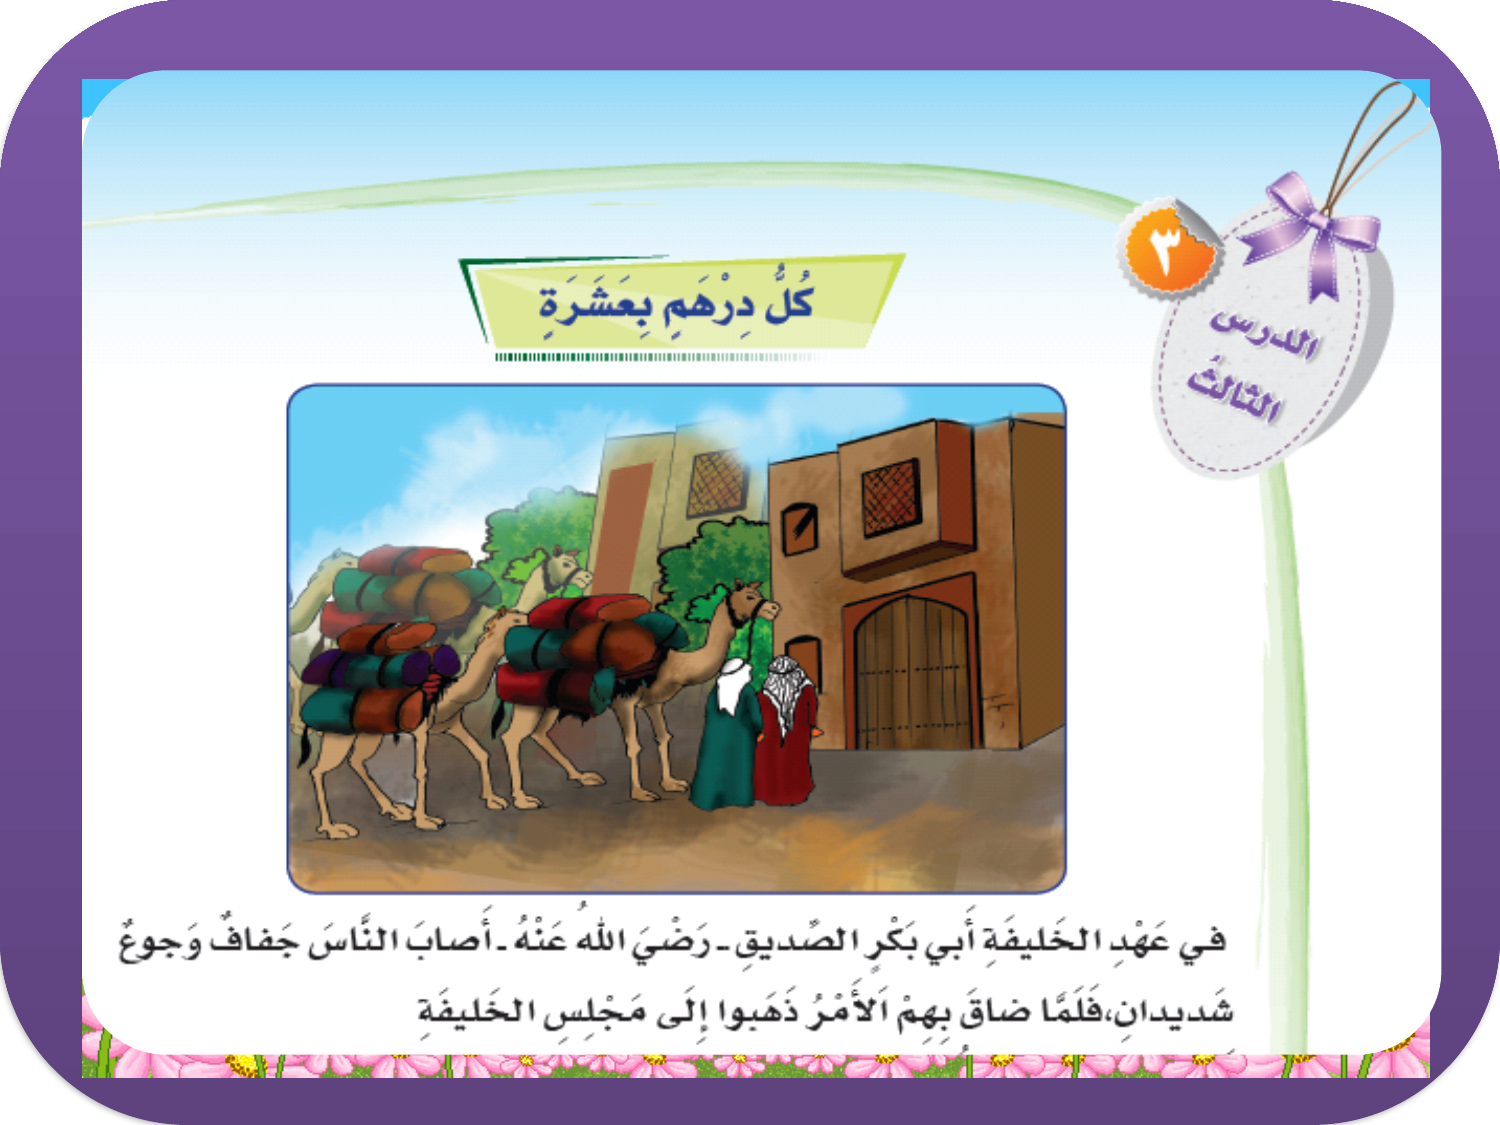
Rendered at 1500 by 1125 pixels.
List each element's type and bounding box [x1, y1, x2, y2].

picture [81, 70, 1442, 1079]
text_box [0, 0, 1500, 1125]
